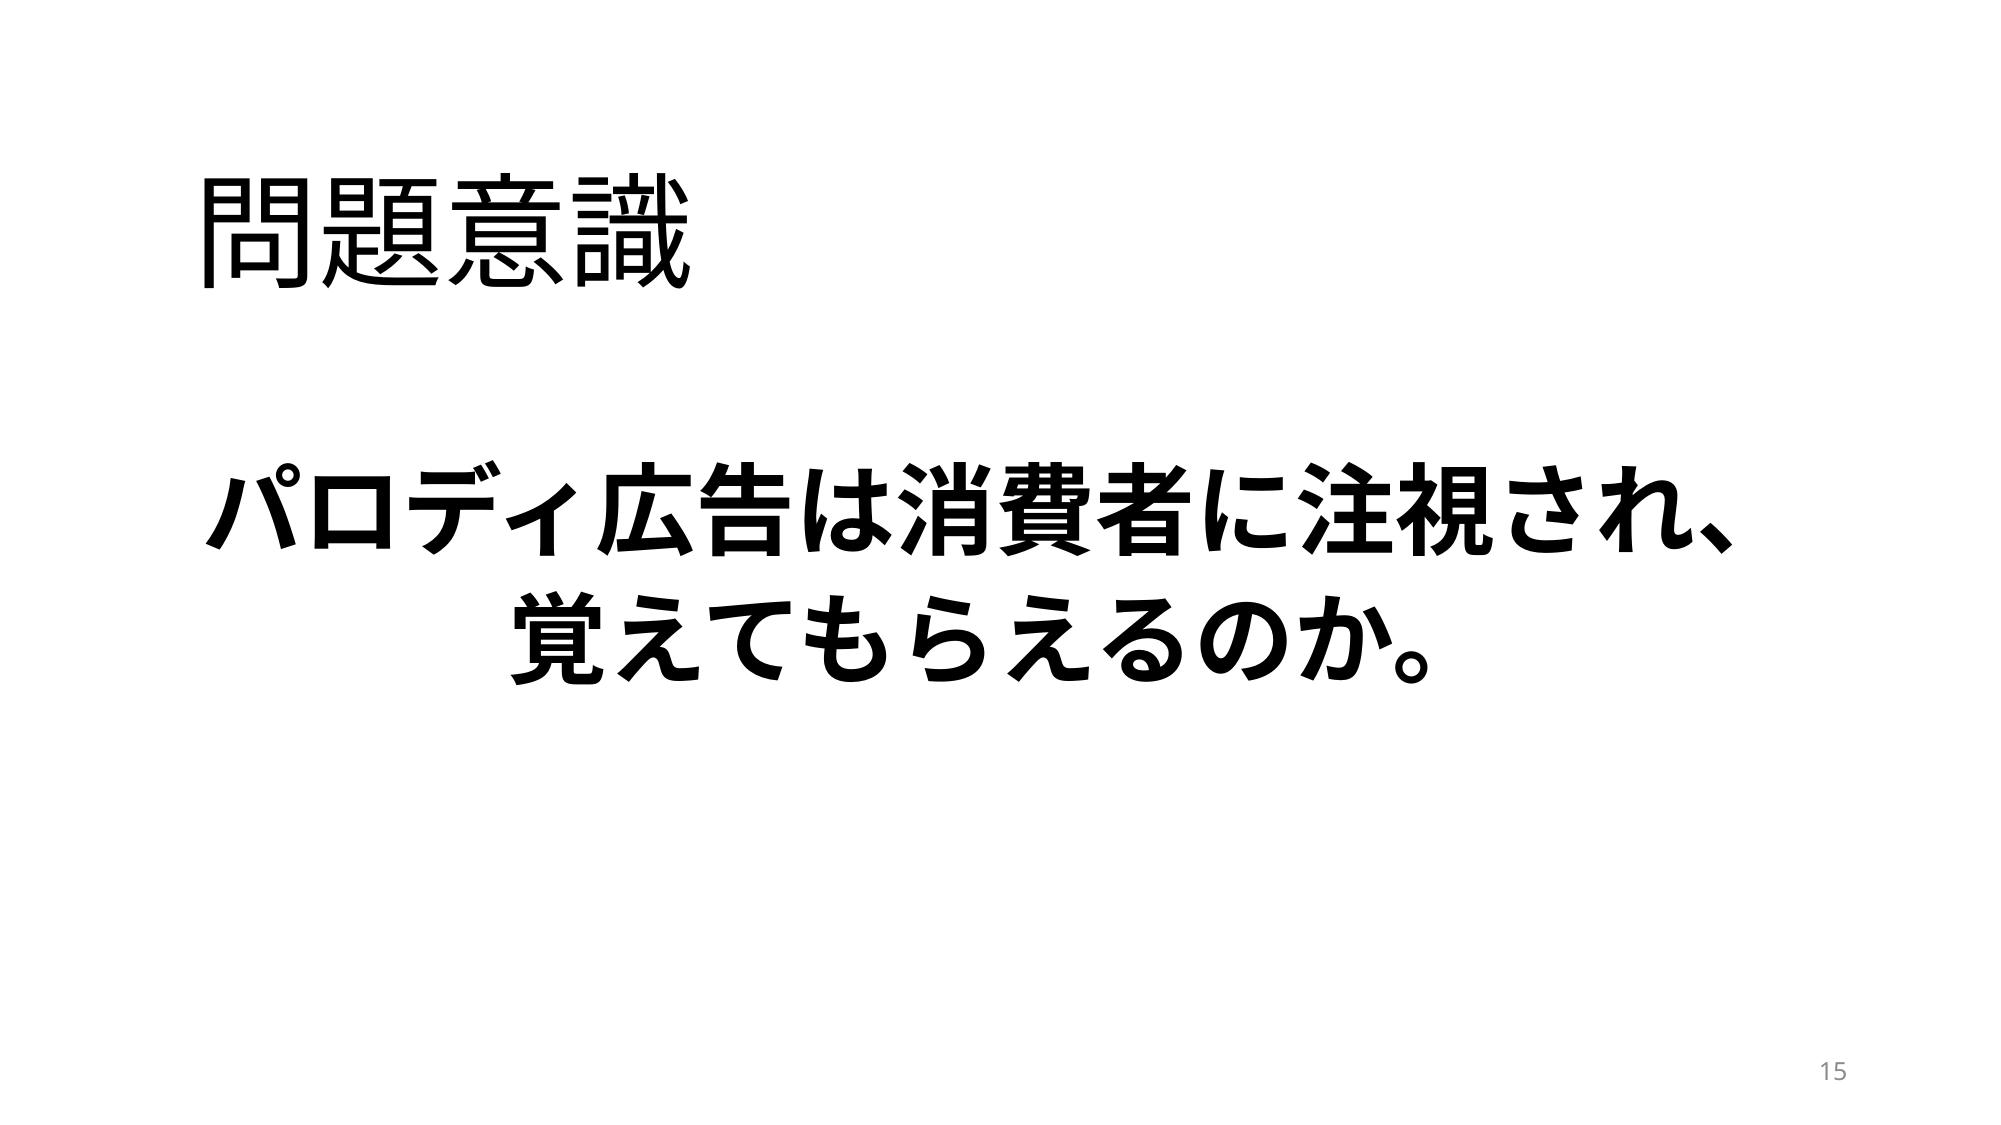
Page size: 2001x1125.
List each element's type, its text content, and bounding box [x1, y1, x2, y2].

subtitle パロディ広告は消費者に注視され、 覚えてもらえるのか。 [163, 453, 1837, 771]
title 問題意識 [145, 141, 743, 314]
slide_number 15 [1412, 1042, 1863, 1103]
